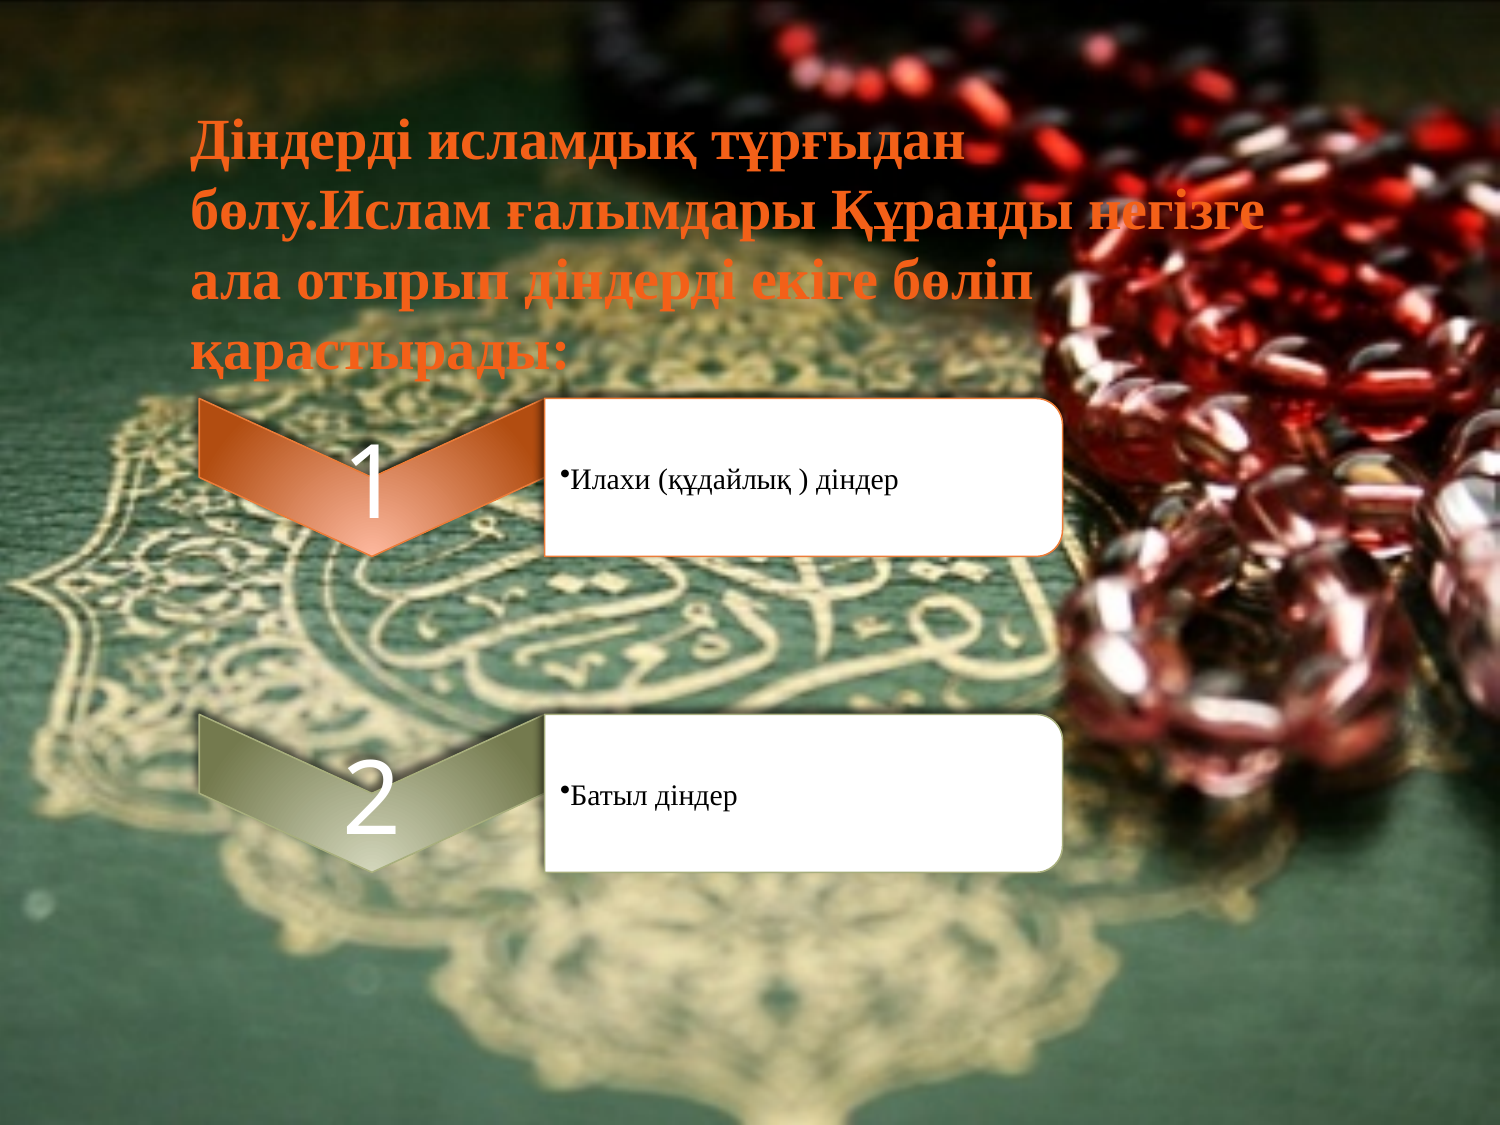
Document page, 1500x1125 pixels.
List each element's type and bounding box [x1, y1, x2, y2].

picture [0, 0, 1500, 1125]
text_box [198, 398, 1063, 873]
